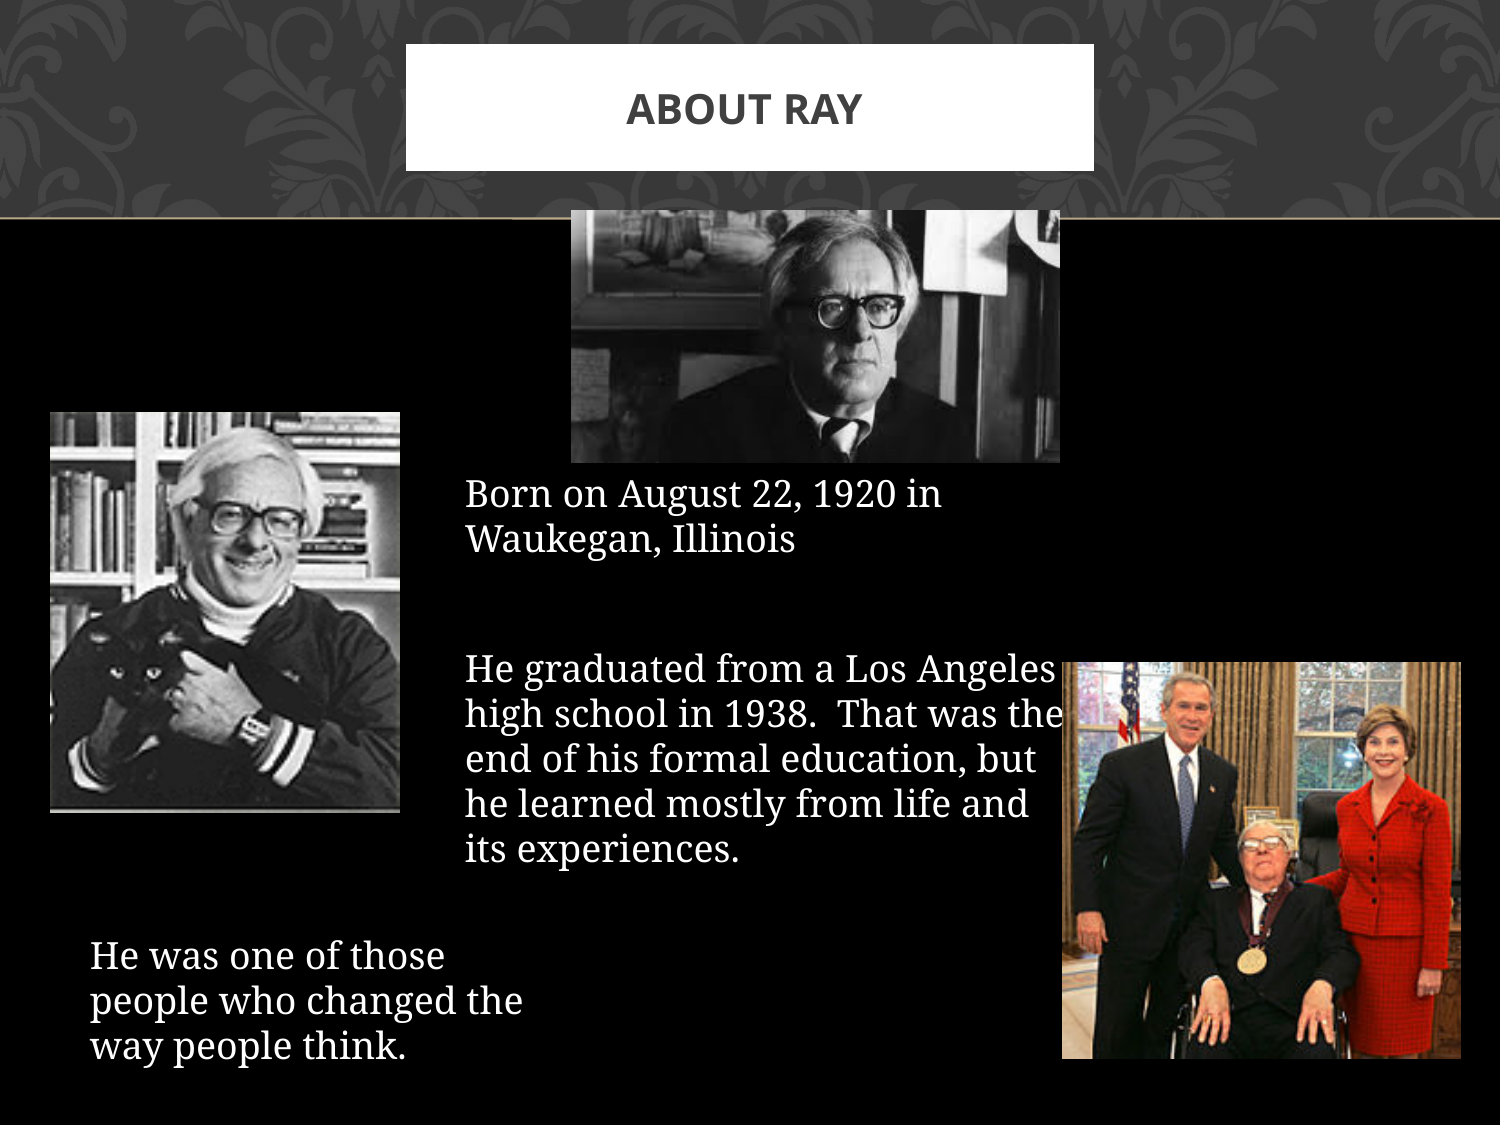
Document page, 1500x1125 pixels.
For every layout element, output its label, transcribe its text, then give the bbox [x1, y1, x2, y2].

picture [571, 210, 1060, 463]
text_box He graduated from a Los Angeles high school in 1938. That was the end of his formal education, but he learned mostly from life and its experiences. [450, 637, 1088, 878]
title About Ray [406, 44, 1094, 171]
picture [1062, 662, 1461, 1059]
text_box He was one of those people who changed the way people think. [75, 924, 572, 1075]
text_box Born on August 22, 1920 in Waukegan, Illinois [450, 462, 1088, 568]
picture [49, 412, 401, 813]
